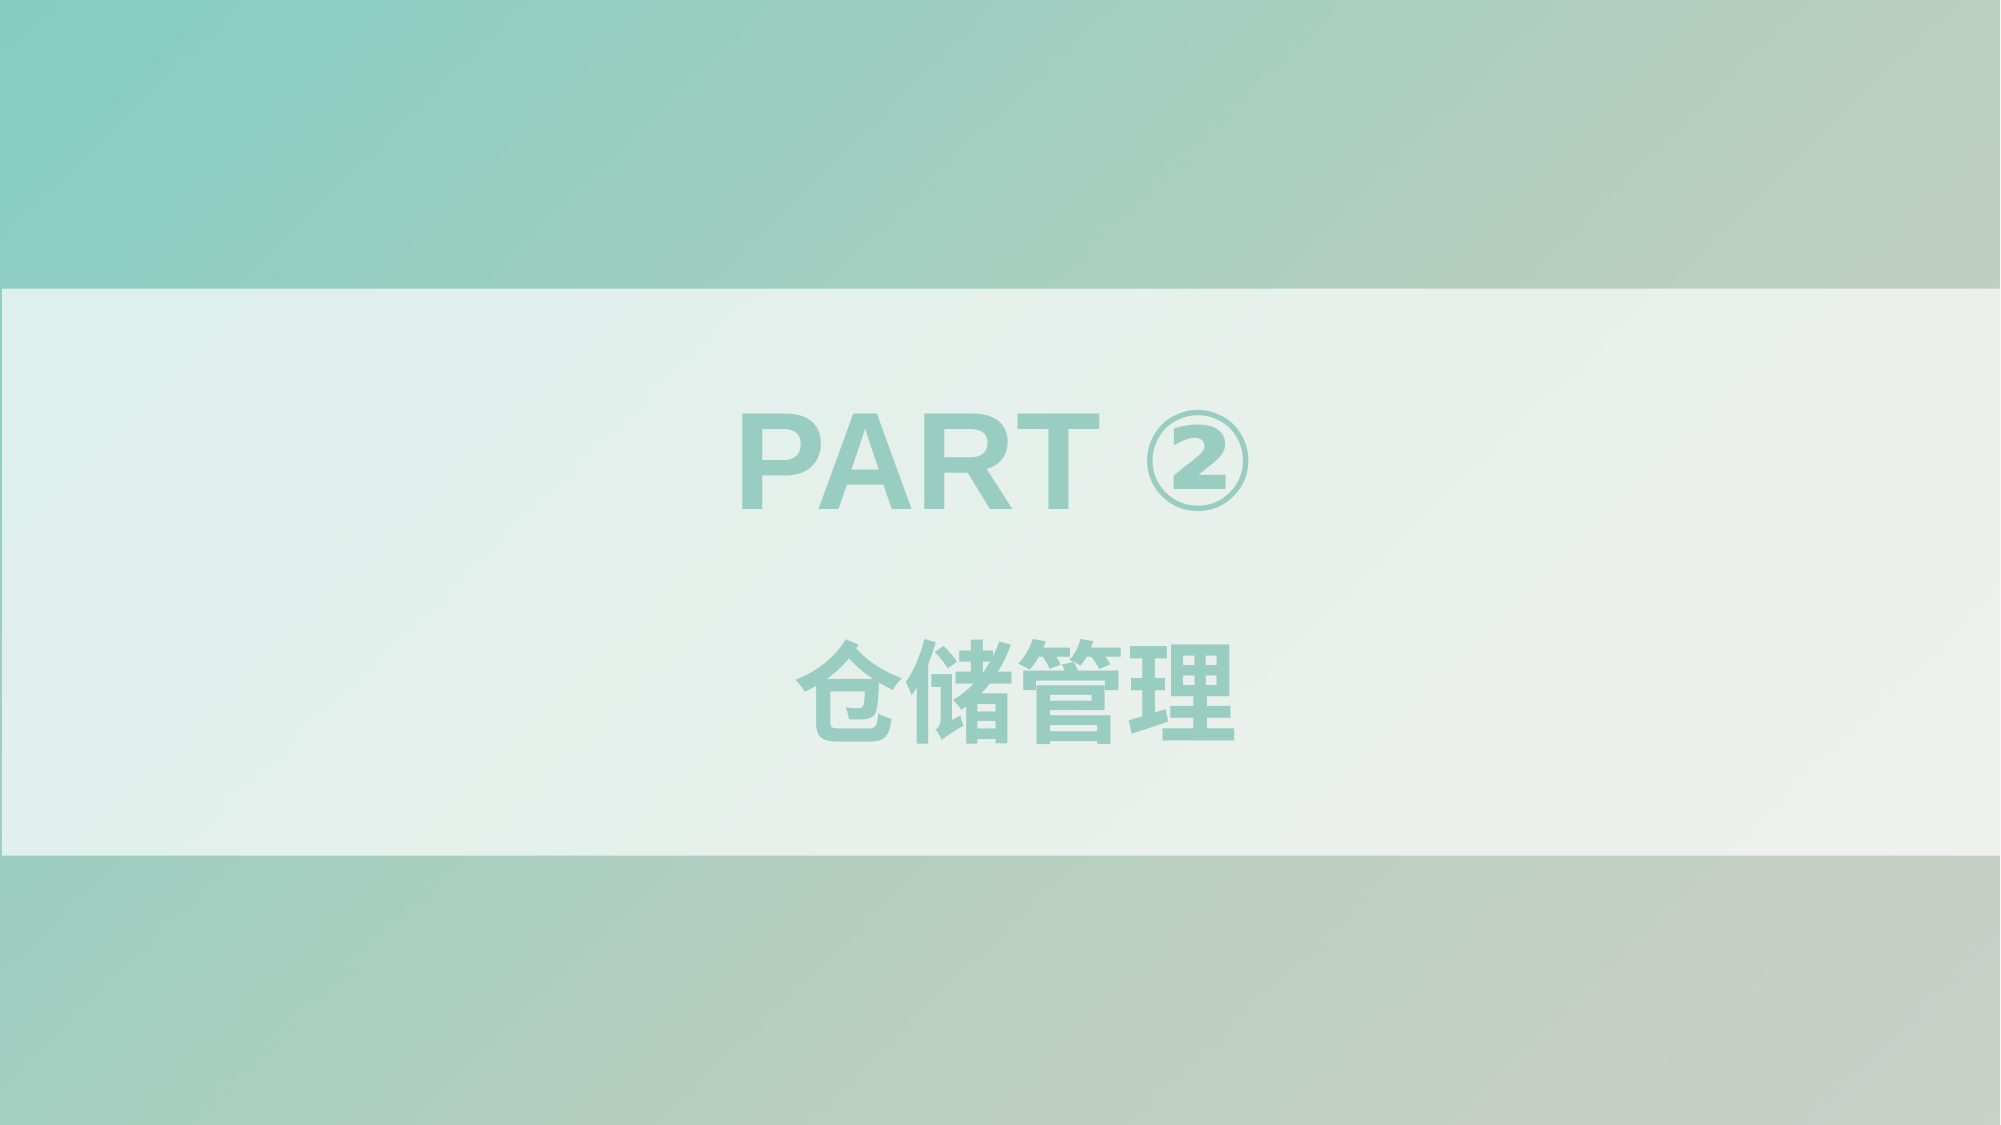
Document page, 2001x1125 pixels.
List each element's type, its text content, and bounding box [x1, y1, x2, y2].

picture [0, 0, 2001, 1125]
text_box PART ② [718, 363, 1314, 545]
text_box 仓储管理 [656, 615, 1375, 764]
text_box [1, 288, 2000, 857]
